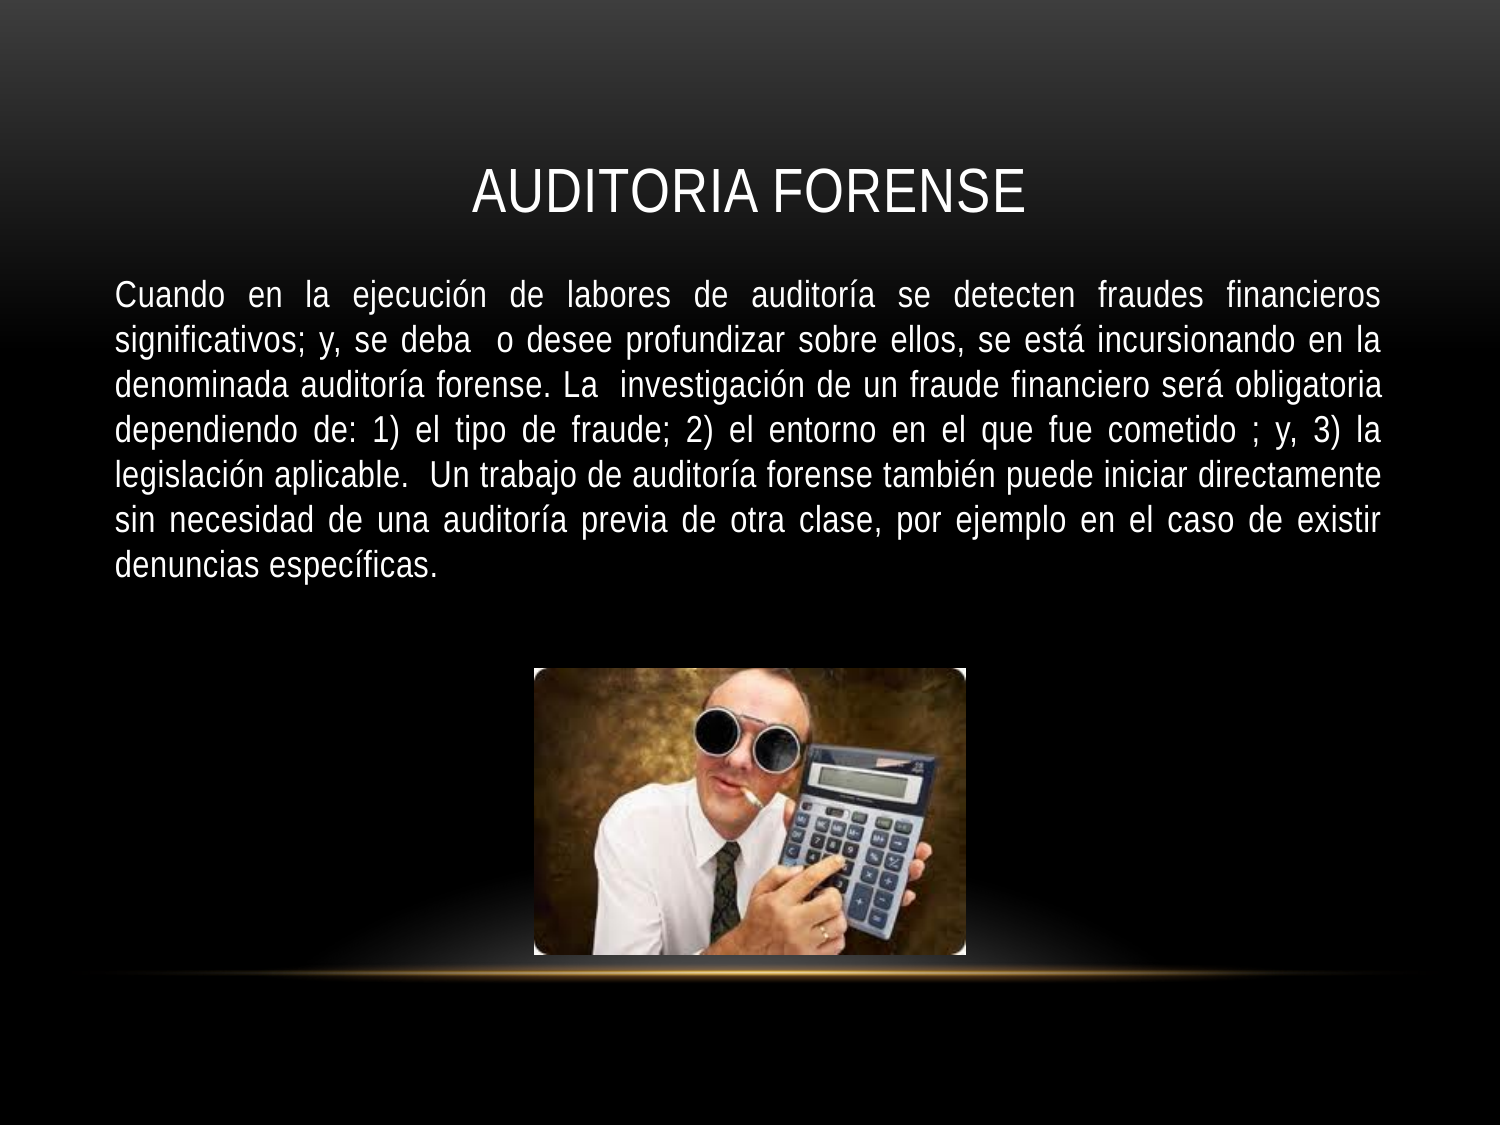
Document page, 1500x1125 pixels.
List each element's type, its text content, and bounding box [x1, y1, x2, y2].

title Auditoria forense [99, 45, 1400, 233]
picture [0, 0, 1500, 1125]
list Cuando en la ejecución de labores de auditoría se detecten fraudes financieros significativos; y, se deba o desee profundizar sobre ellos, se está incursionando en la denominada auditoría forense. La investigación de un fraude financiero será obligatoria dependiendo de: 1) el tipo de fraude; 2) el entorno en el que fue cometido ; y, 3) la legislación aplicable. Un trabajo de auditoría forense también puede iniciar directamente sin necesidad de una auditoría previa de otra clase, por ejemplo en el caso de existir denuncias específicas. [99, 262, 1400, 870]
